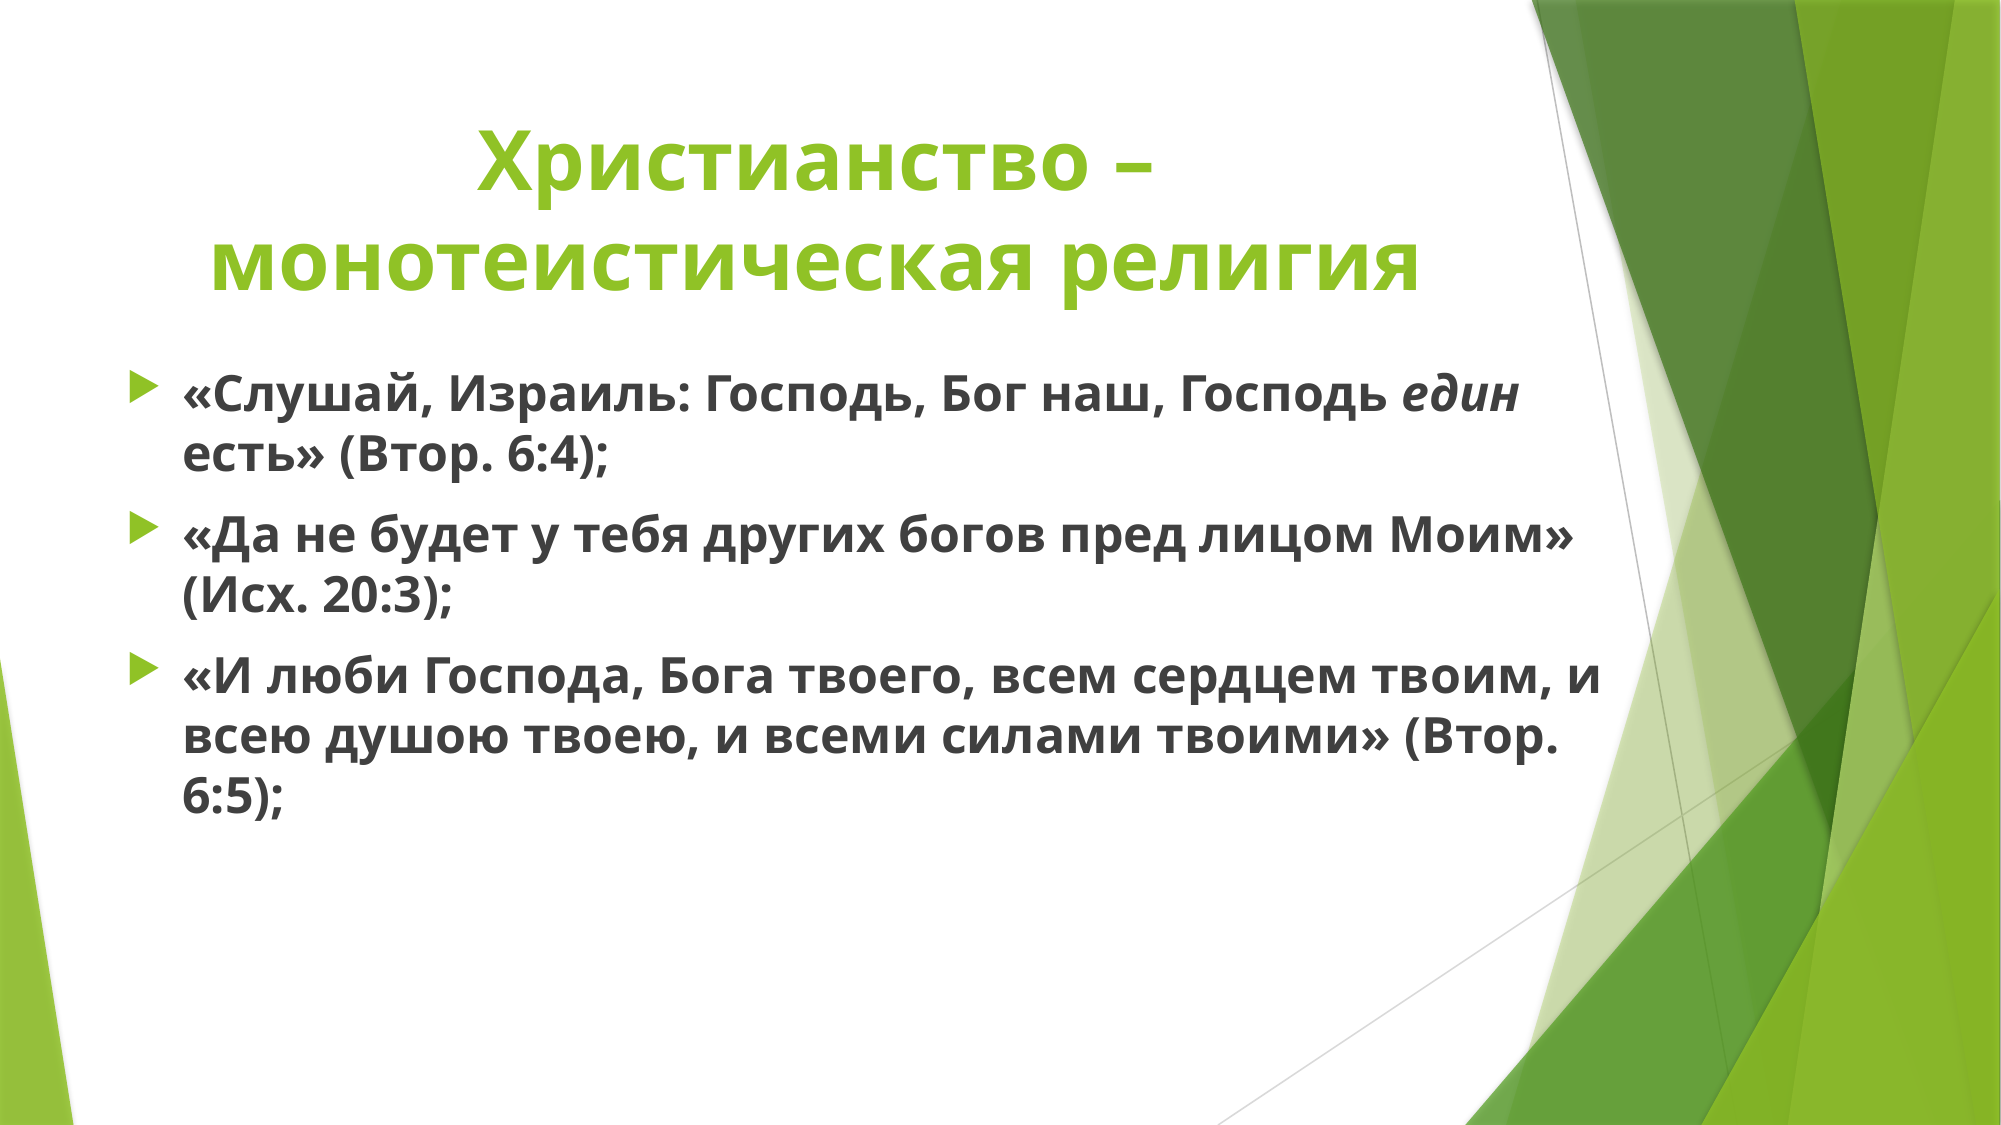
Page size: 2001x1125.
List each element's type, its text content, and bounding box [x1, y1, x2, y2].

list «Слушай, Израиль: Господь, Бог наш, Господь един есть» (Втор. 6:4); «Да не будет у тебя других богов пред лицом Моим» (Исх. 20:3); «И люби Господа, Бога твоего, всем сердцем твоим, и всею душою твоею, и всеми силами твоими» (Втор. 6:5); [111, 354, 1623, 992]
title Христианство – монотеистическая религия [111, 99, 1522, 317]
